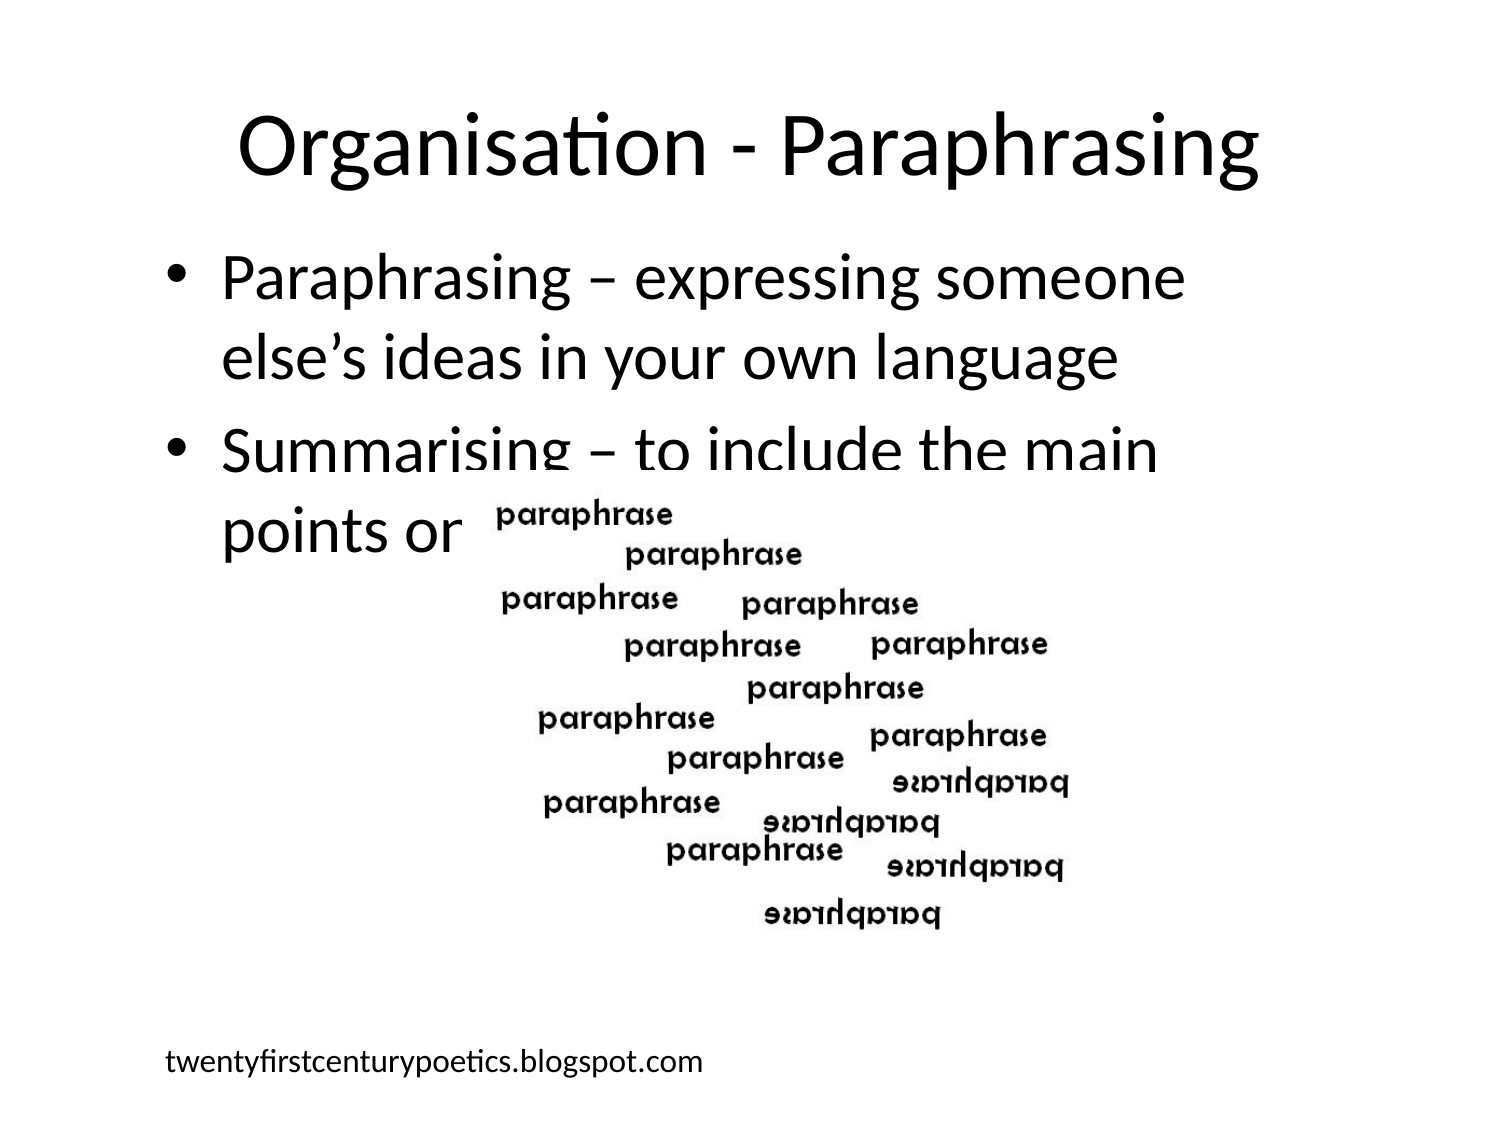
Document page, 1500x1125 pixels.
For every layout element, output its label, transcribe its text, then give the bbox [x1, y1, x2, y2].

picture [462, 470, 1141, 1004]
title Organisation - Paraphrasing [75, 45, 1425, 233]
list Paraphrasing – expressing someone else’s ideas in your own language Summarising – to include the main points only twentyfirstcenturypoetics.blogspot.com [150, 224, 1350, 1105]
